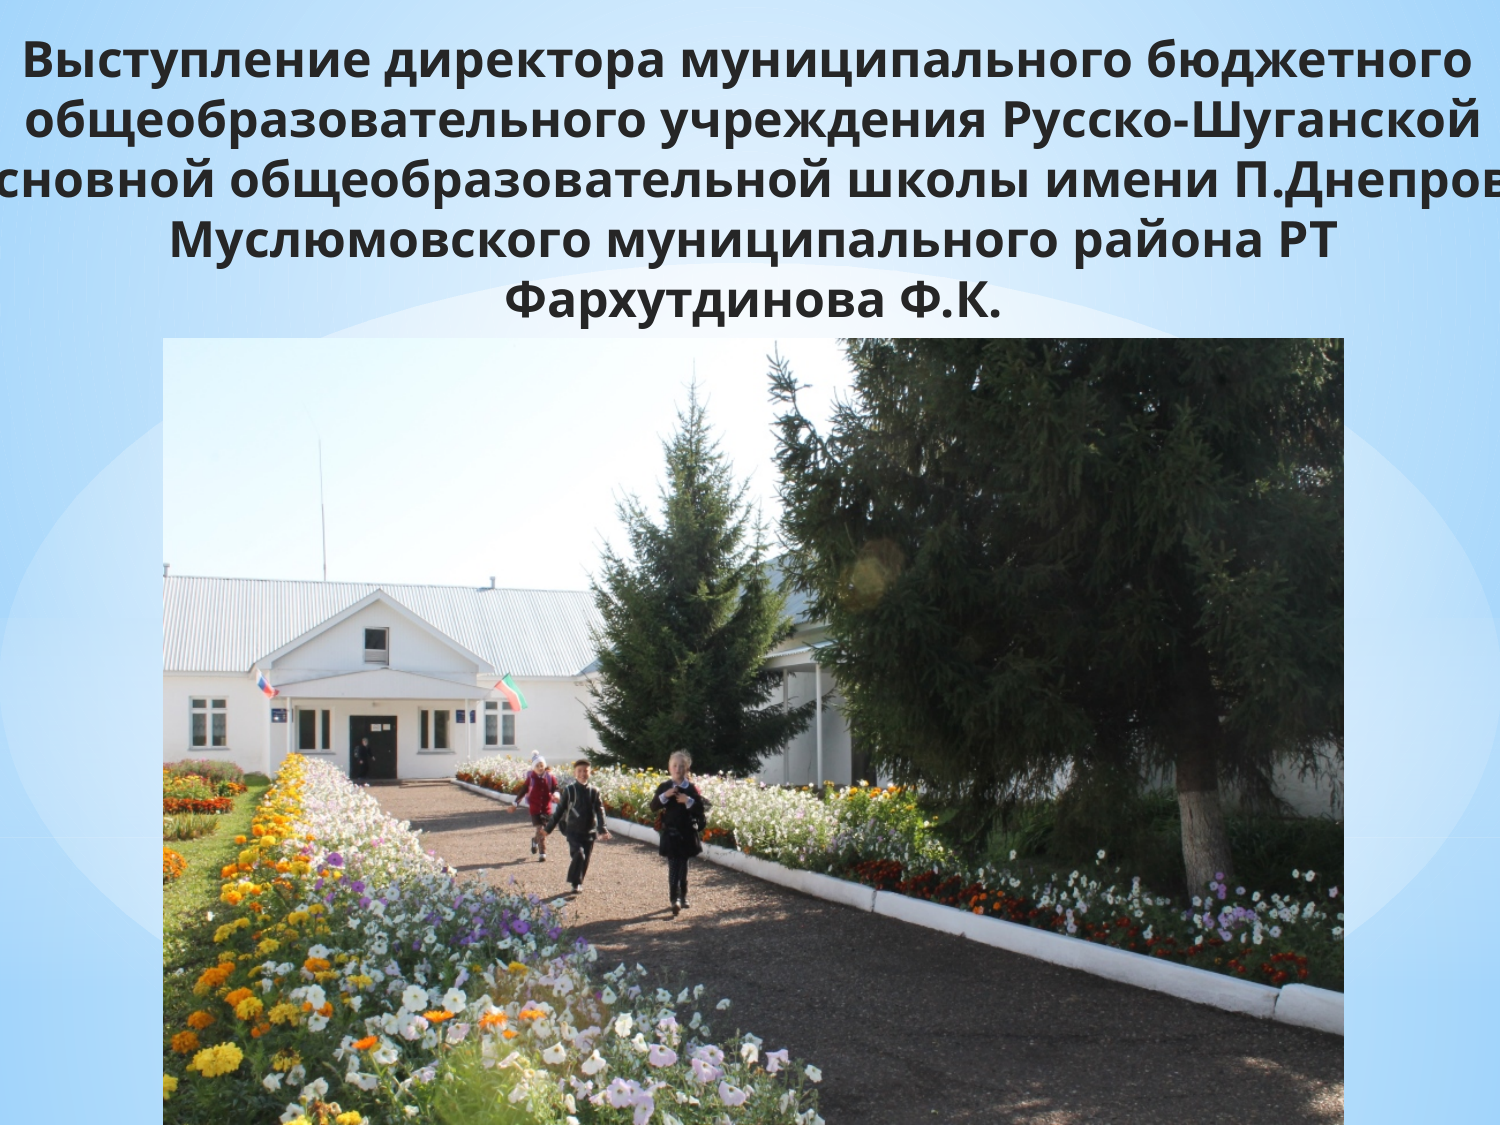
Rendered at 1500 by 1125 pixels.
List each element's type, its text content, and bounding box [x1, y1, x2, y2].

picture [163, 337, 1344, 1125]
text_box Выступление директора муниципального бюджетного общеобразовательного учреждения Русско-Шуганской основной общеобразовательной школы имени П.Днепрова Муслюмовского муниципального района РТ Фархутдинова Ф.К. [0, 19, 1500, 335]
